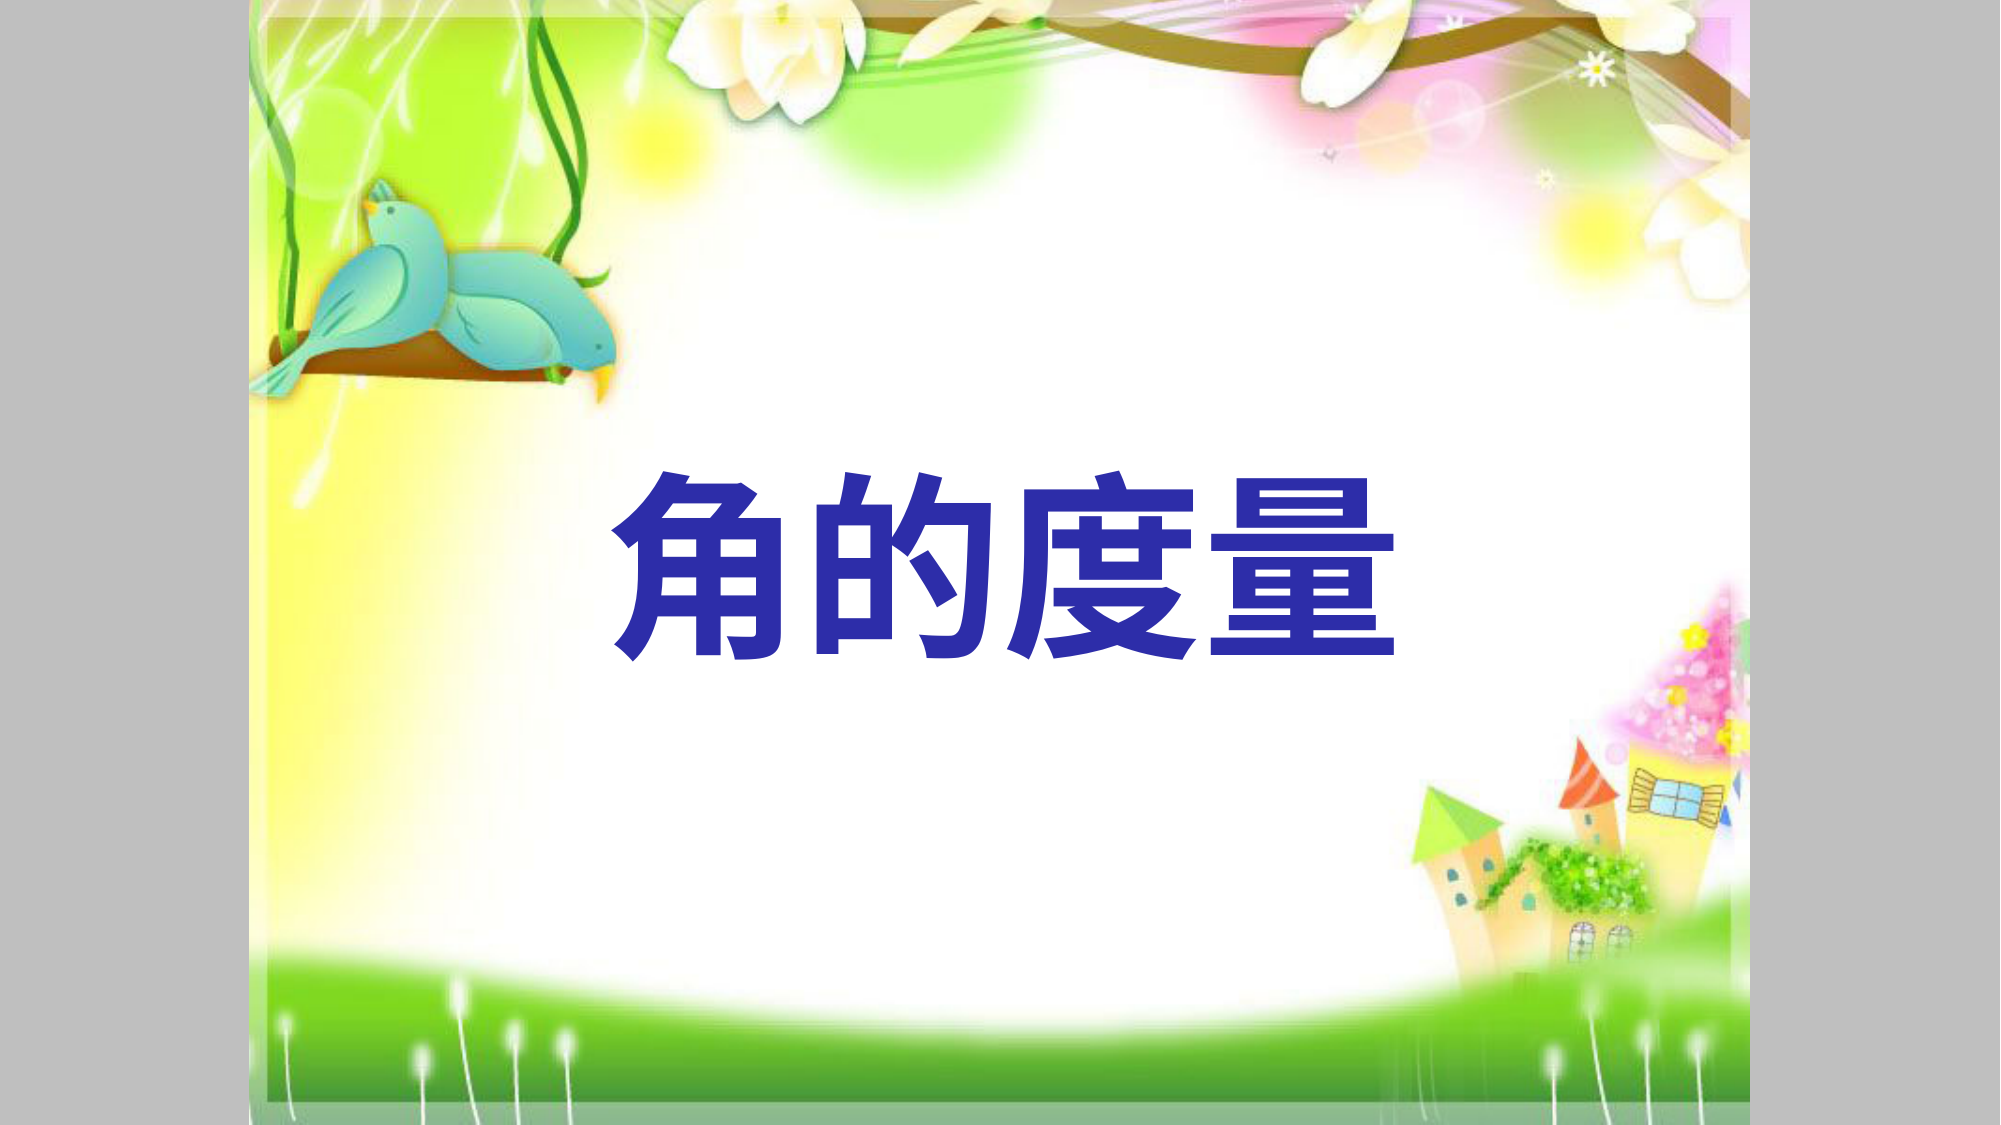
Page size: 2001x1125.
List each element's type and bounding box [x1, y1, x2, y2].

picture [249, 0, 1751, 1125]
